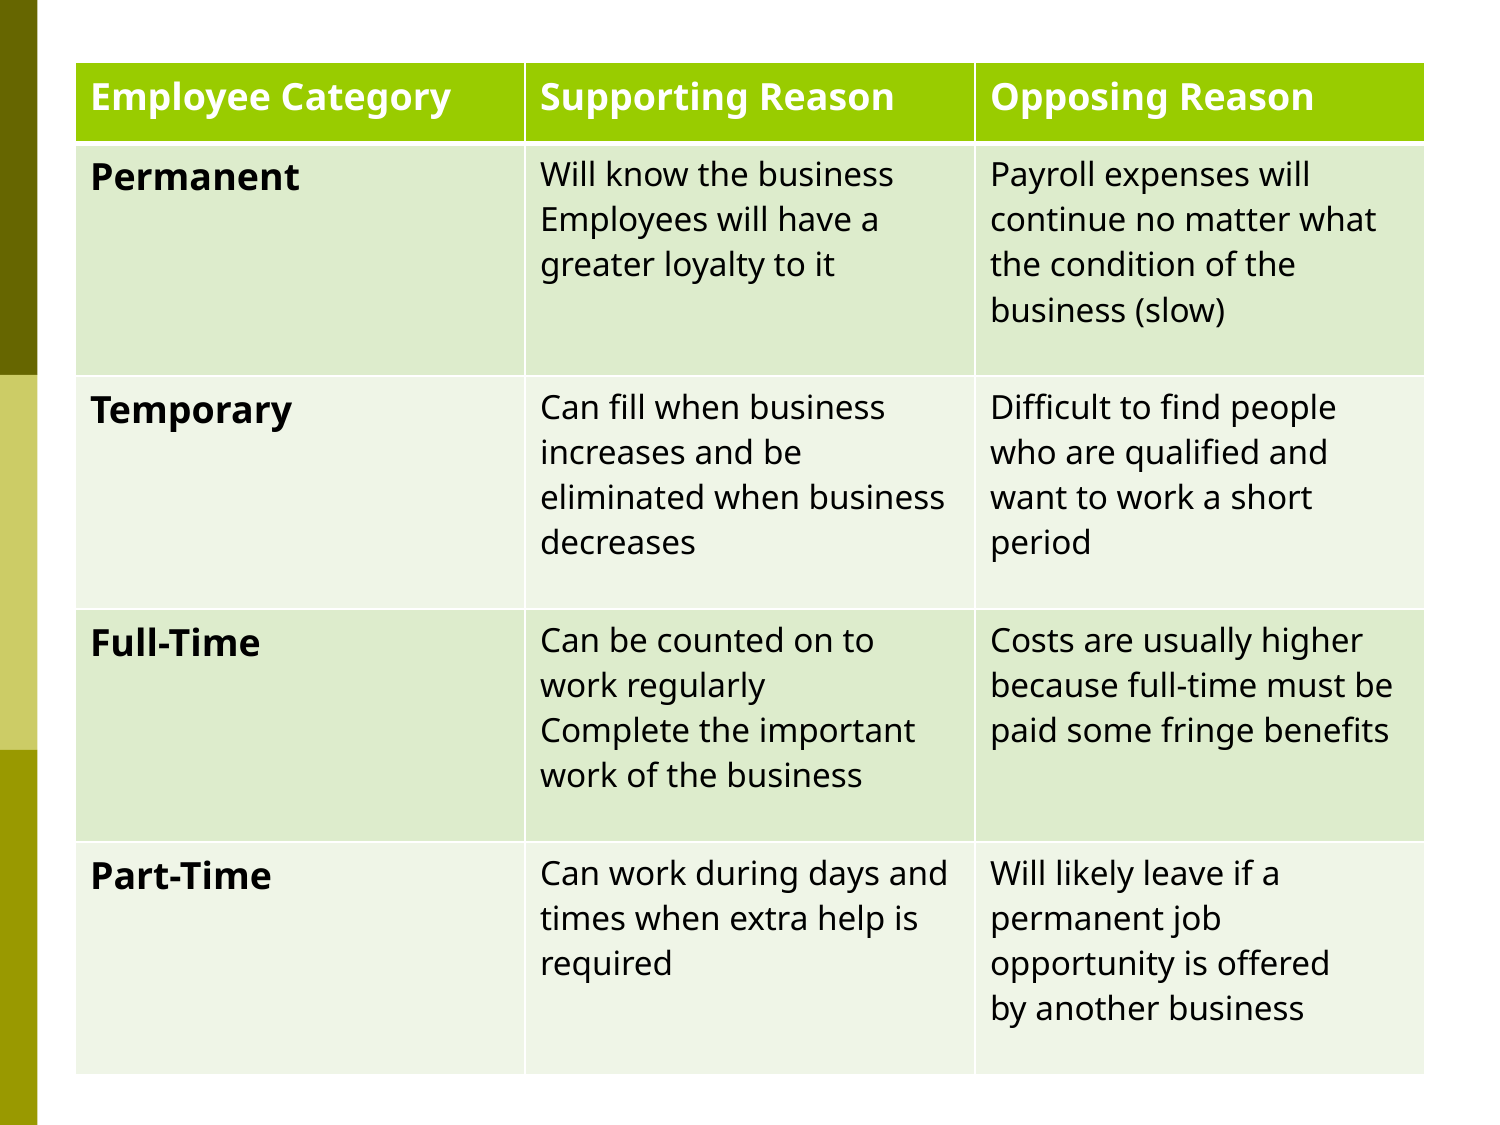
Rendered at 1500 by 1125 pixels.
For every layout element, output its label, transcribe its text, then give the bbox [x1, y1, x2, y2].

table_cell Difficult to find people who are qualified and want to work a short period [976, 377, 1424, 608]
table_cell Costs are usually higher because full-time must be paid some fringe benefits [976, 610, 1424, 841]
table_cell Part-Time [76, 843, 524, 1074]
table_cell Full-Time [76, 610, 524, 841]
table_header Opposing Reason [976, 63, 1424, 141]
table_cell Temporary [76, 377, 524, 608]
table_cell Can work during days and times when extra help is required [526, 843, 974, 1074]
table_cell Will know the business Employees will have a greater loyalty to it [526, 146, 974, 375]
table_cell Payroll expenses will continue no matter what the condition of the business (slow) [976, 146, 1424, 375]
table_cell Permanent [76, 146, 524, 375]
table_header Employee Category [76, 63, 524, 141]
table_cell Can be counted on to work regularly Complete the important work of the business [526, 610, 974, 841]
table_cell Will likely leave if a permanent job opportunity is offered by another business [976, 843, 1424, 1074]
table_header Supporting Reason [526, 63, 974, 141]
table_cell Can fill when business increases and be eliminated when business decreases [526, 377, 974, 608]
